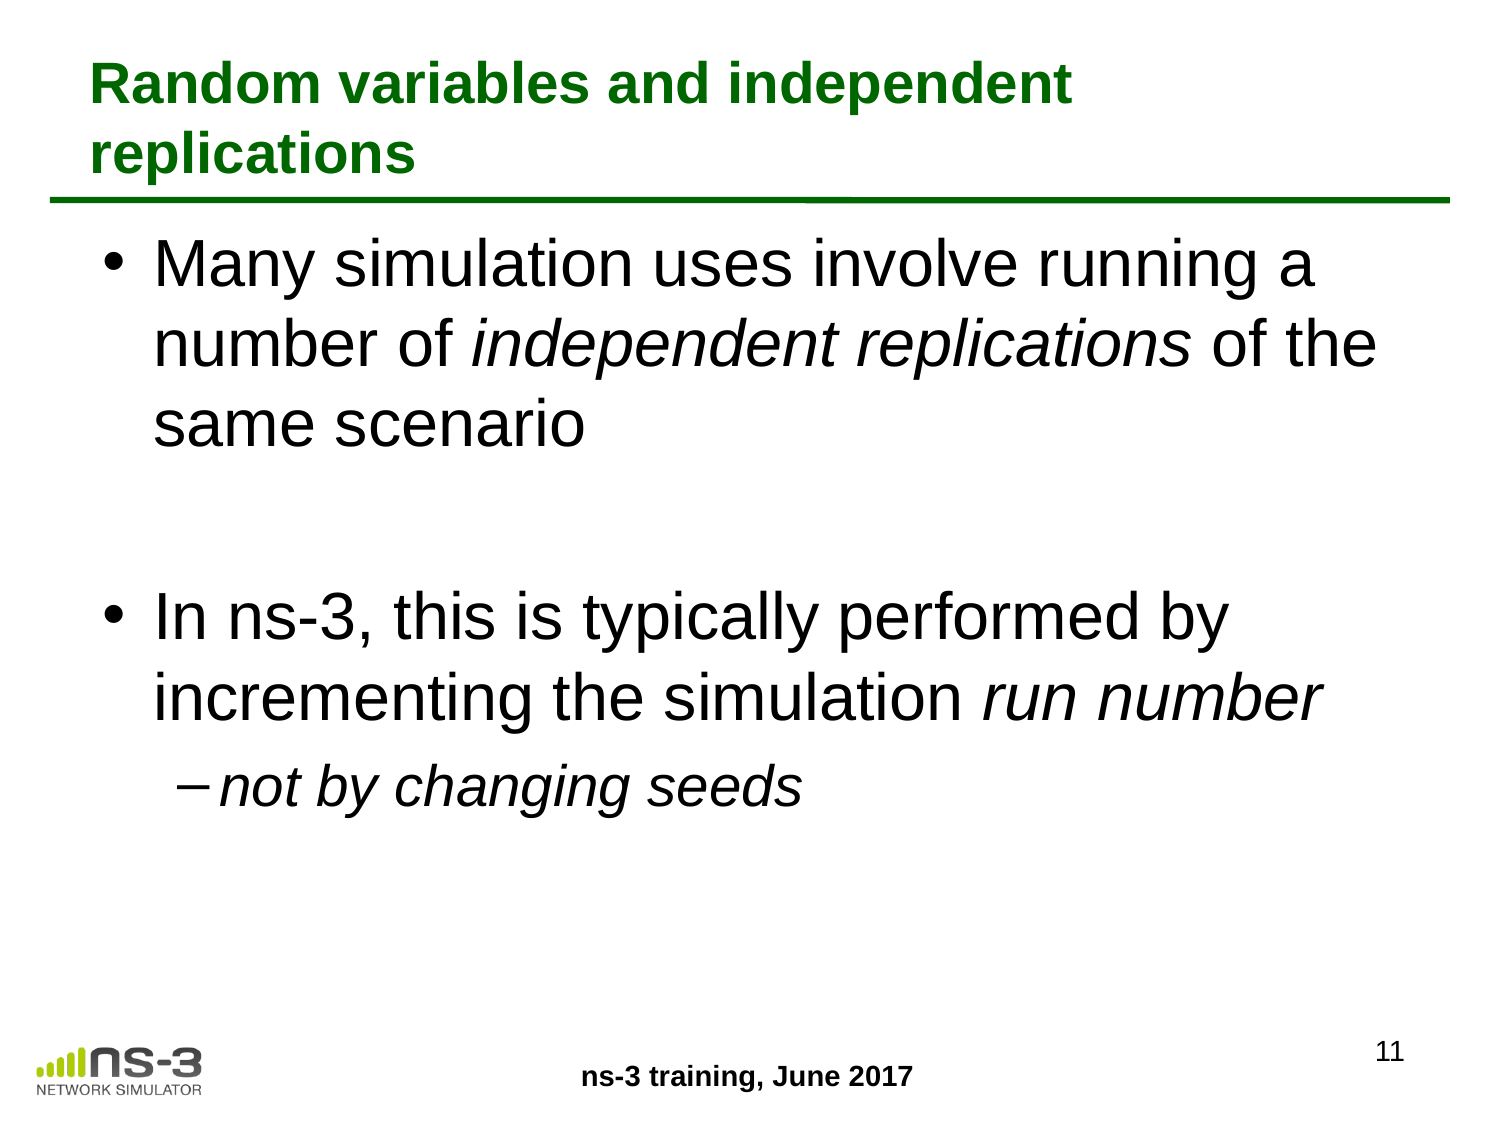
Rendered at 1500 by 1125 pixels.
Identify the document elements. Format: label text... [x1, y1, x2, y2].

slide_number 11 [1074, 1024, 1421, 1101]
title Random variables and independent replications [74, 37, 1421, 194]
picture [24, 1017, 213, 1125]
list Many simulation uses involve running a number of independent replications of the same scenario In ns-3, this is typically performed by incrementing the simulation run number not by changing seeds [87, 212, 1434, 1013]
footer ns-3 training, June 2017 [512, 1049, 983, 1125]
